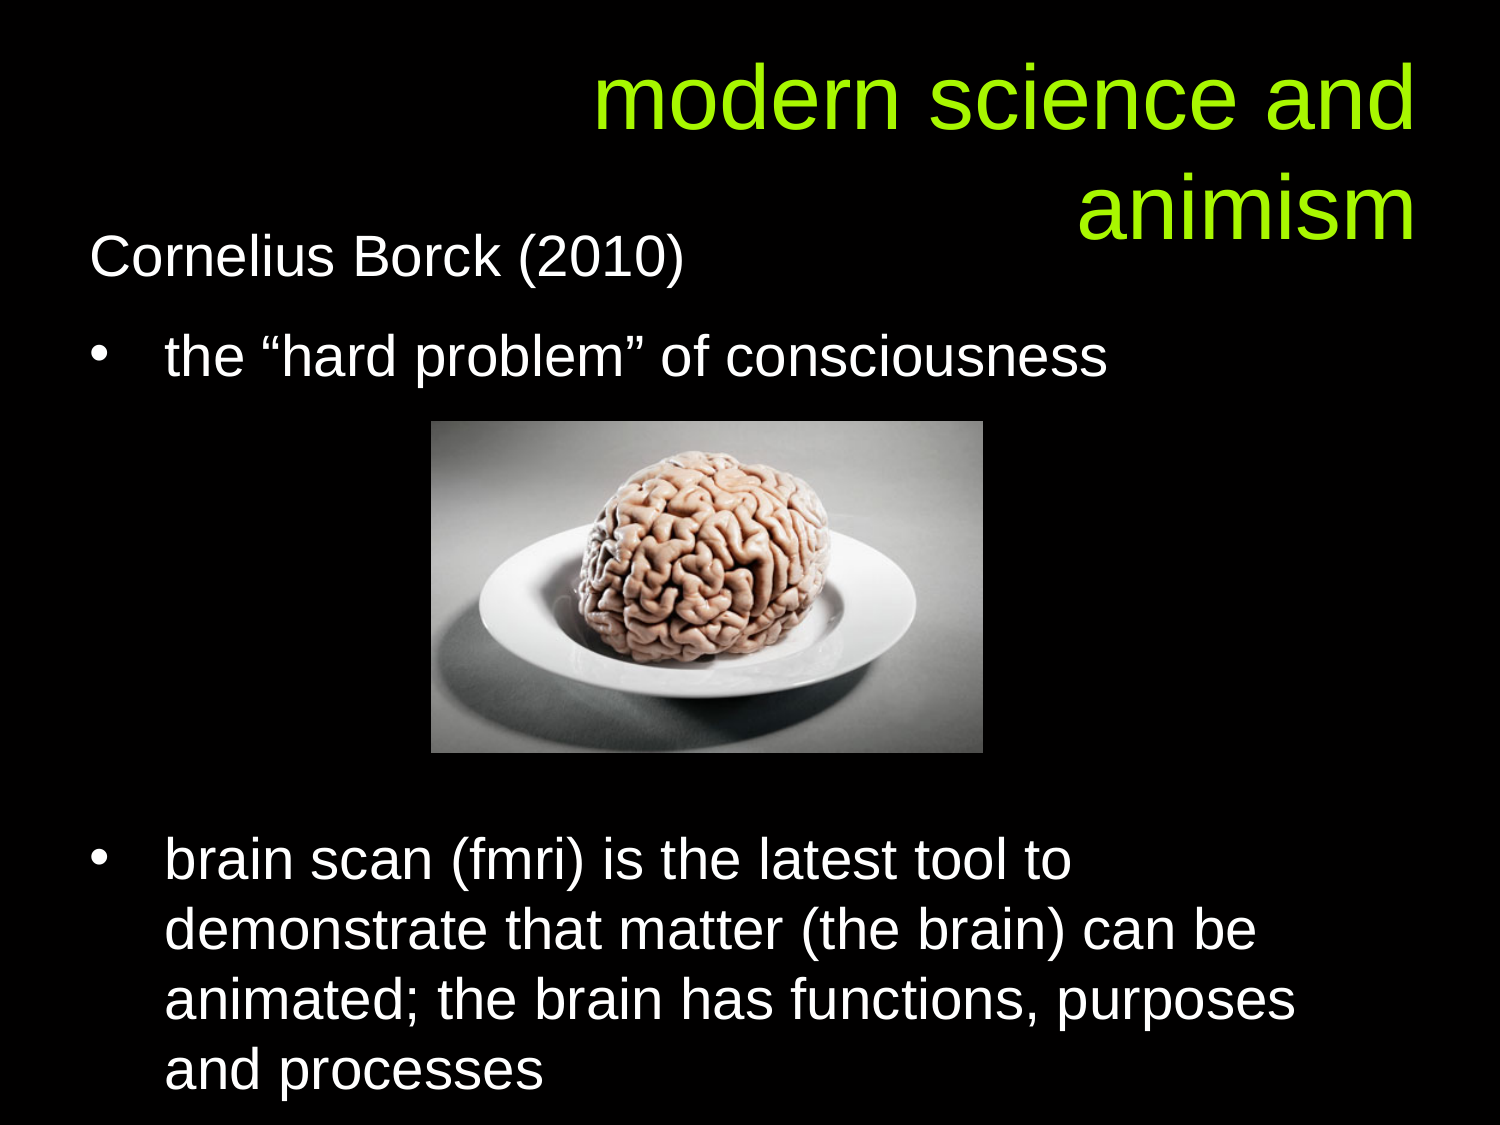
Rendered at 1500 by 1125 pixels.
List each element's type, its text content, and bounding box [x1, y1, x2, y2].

text_box modern science and animism [308, 30, 1434, 266]
text_box brain scan (fmri) is the latest tool to demonstrate that matter (the brain) can be animated; the brain has functions, purposes and processes [75, 813, 1353, 1109]
picture [431, 421, 983, 753]
text_box Cornelius Borck (2010) the “hard problem” of consciousness [74, 211, 1431, 395]
